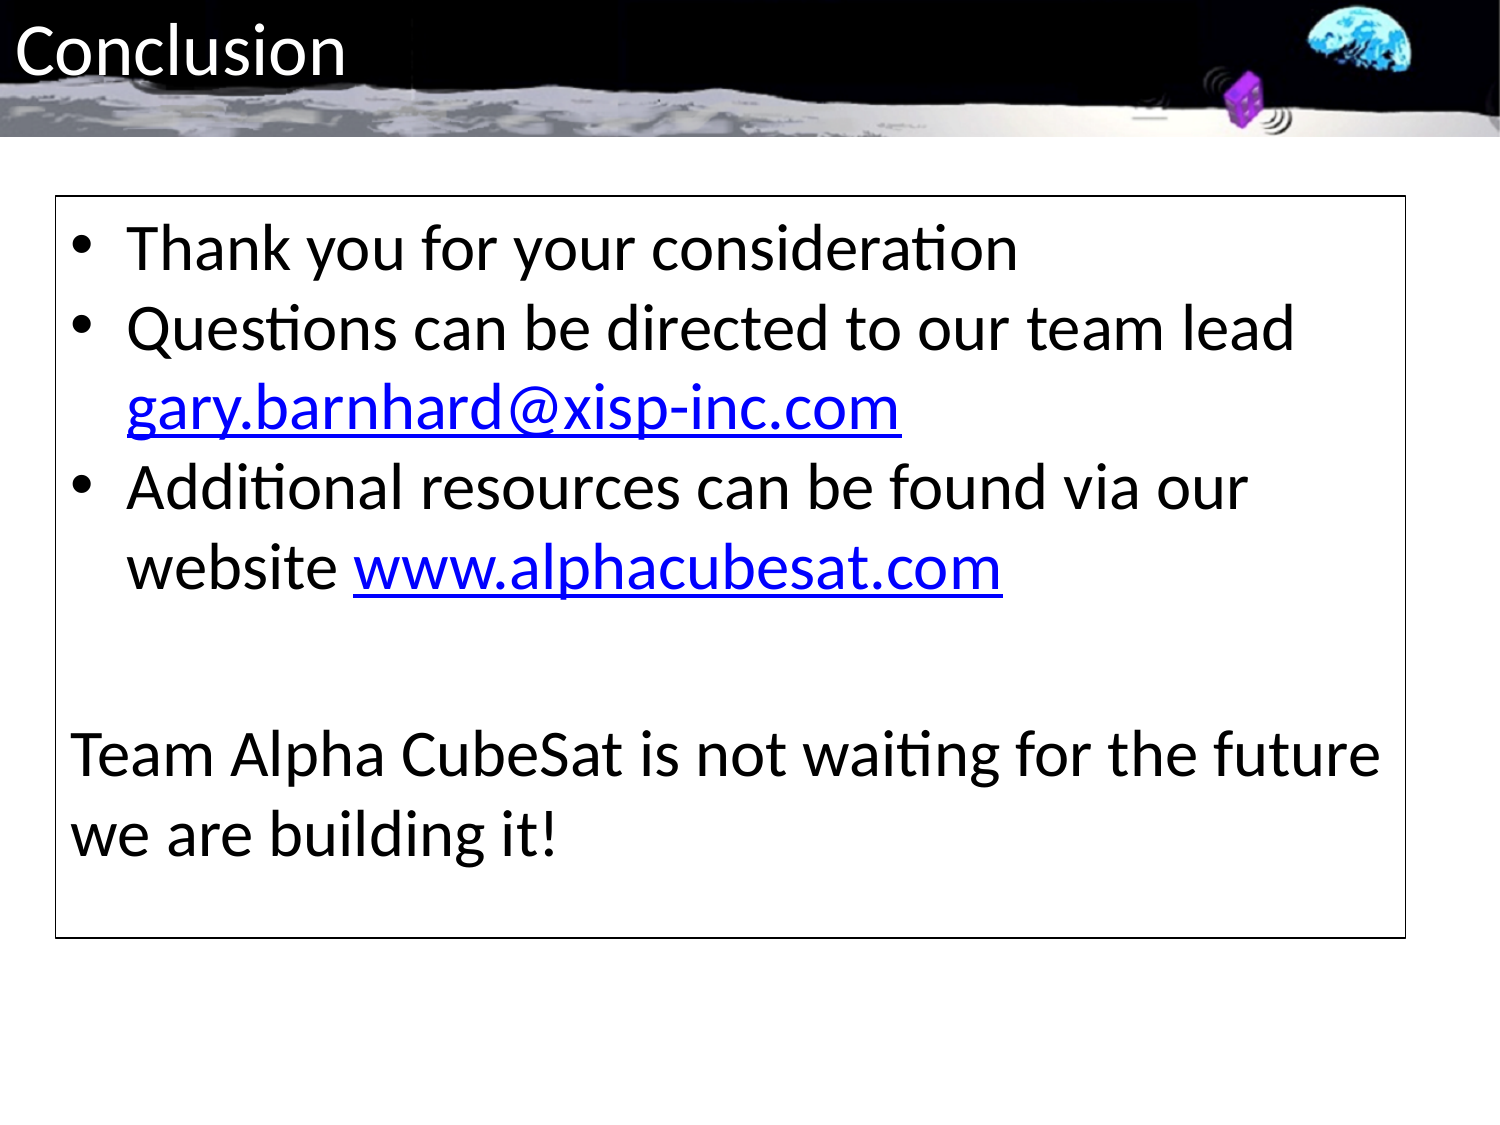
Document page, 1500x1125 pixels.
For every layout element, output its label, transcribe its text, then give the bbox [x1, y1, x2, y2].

picture [0, 0, 1500, 137]
title Conclusion [0, 0, 1085, 92]
list Thank you for your consideration Questions can be directed to our team lead gary.barnhard@xisp-inc.com Additional resources can be found via our website www.alphacubesat.com Team Alpha CubeSat is not waiting for the future we are building it! [55, 195, 1406, 939]
